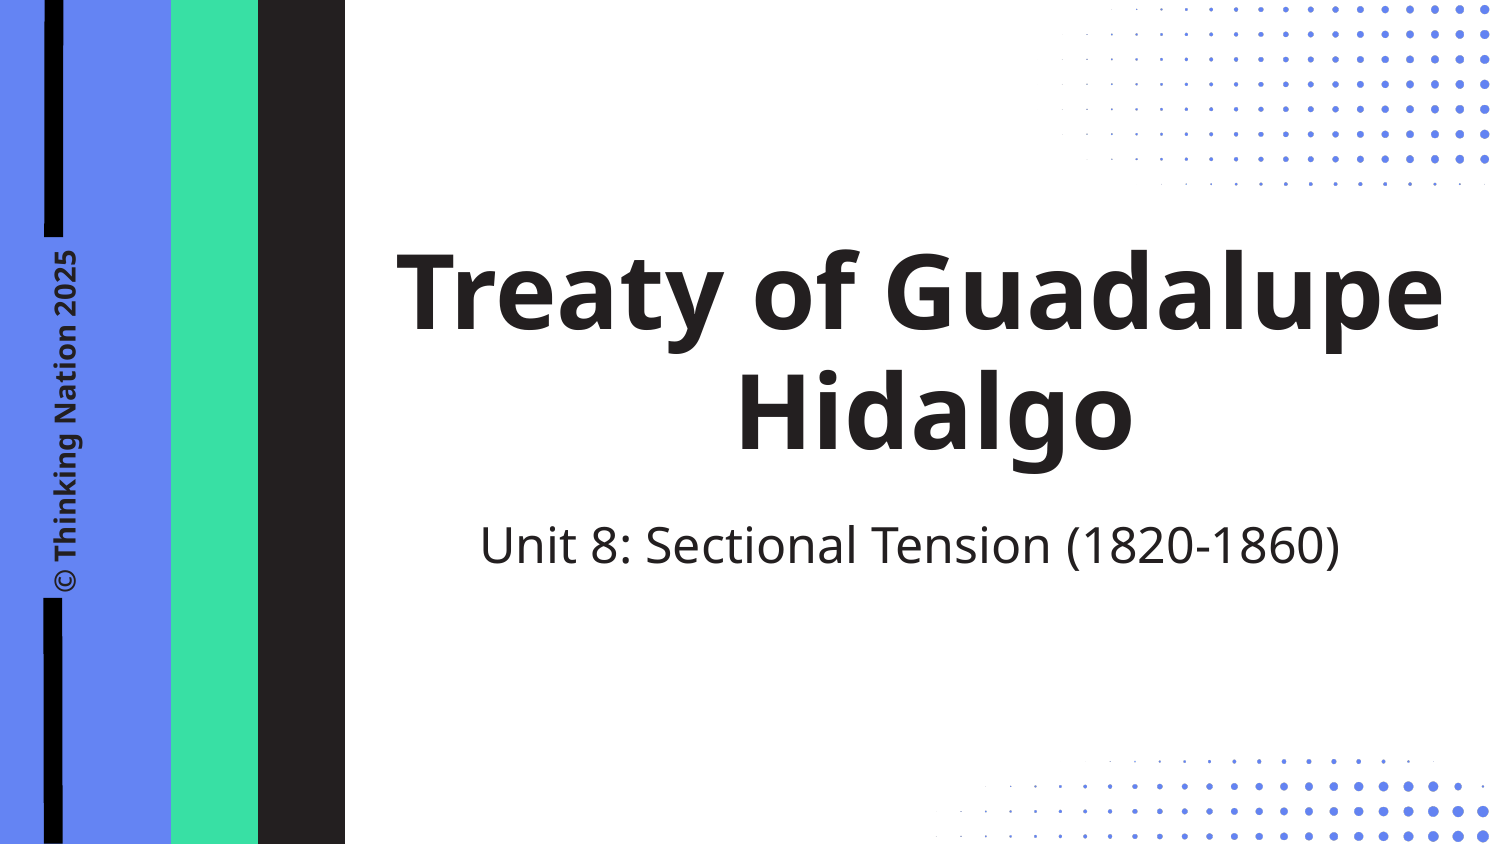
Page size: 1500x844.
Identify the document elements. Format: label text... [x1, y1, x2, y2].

text_box Unit 8: Sectional Tension (1820-1860) [392, 513, 1428, 574]
text_box Treaty of Guadalupe Hidalgo [356, 233, 1500, 474]
text_box [1037, 0, 1500, 186]
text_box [0, 0, 346, 844]
text_box [911, 759, 1500, 844]
